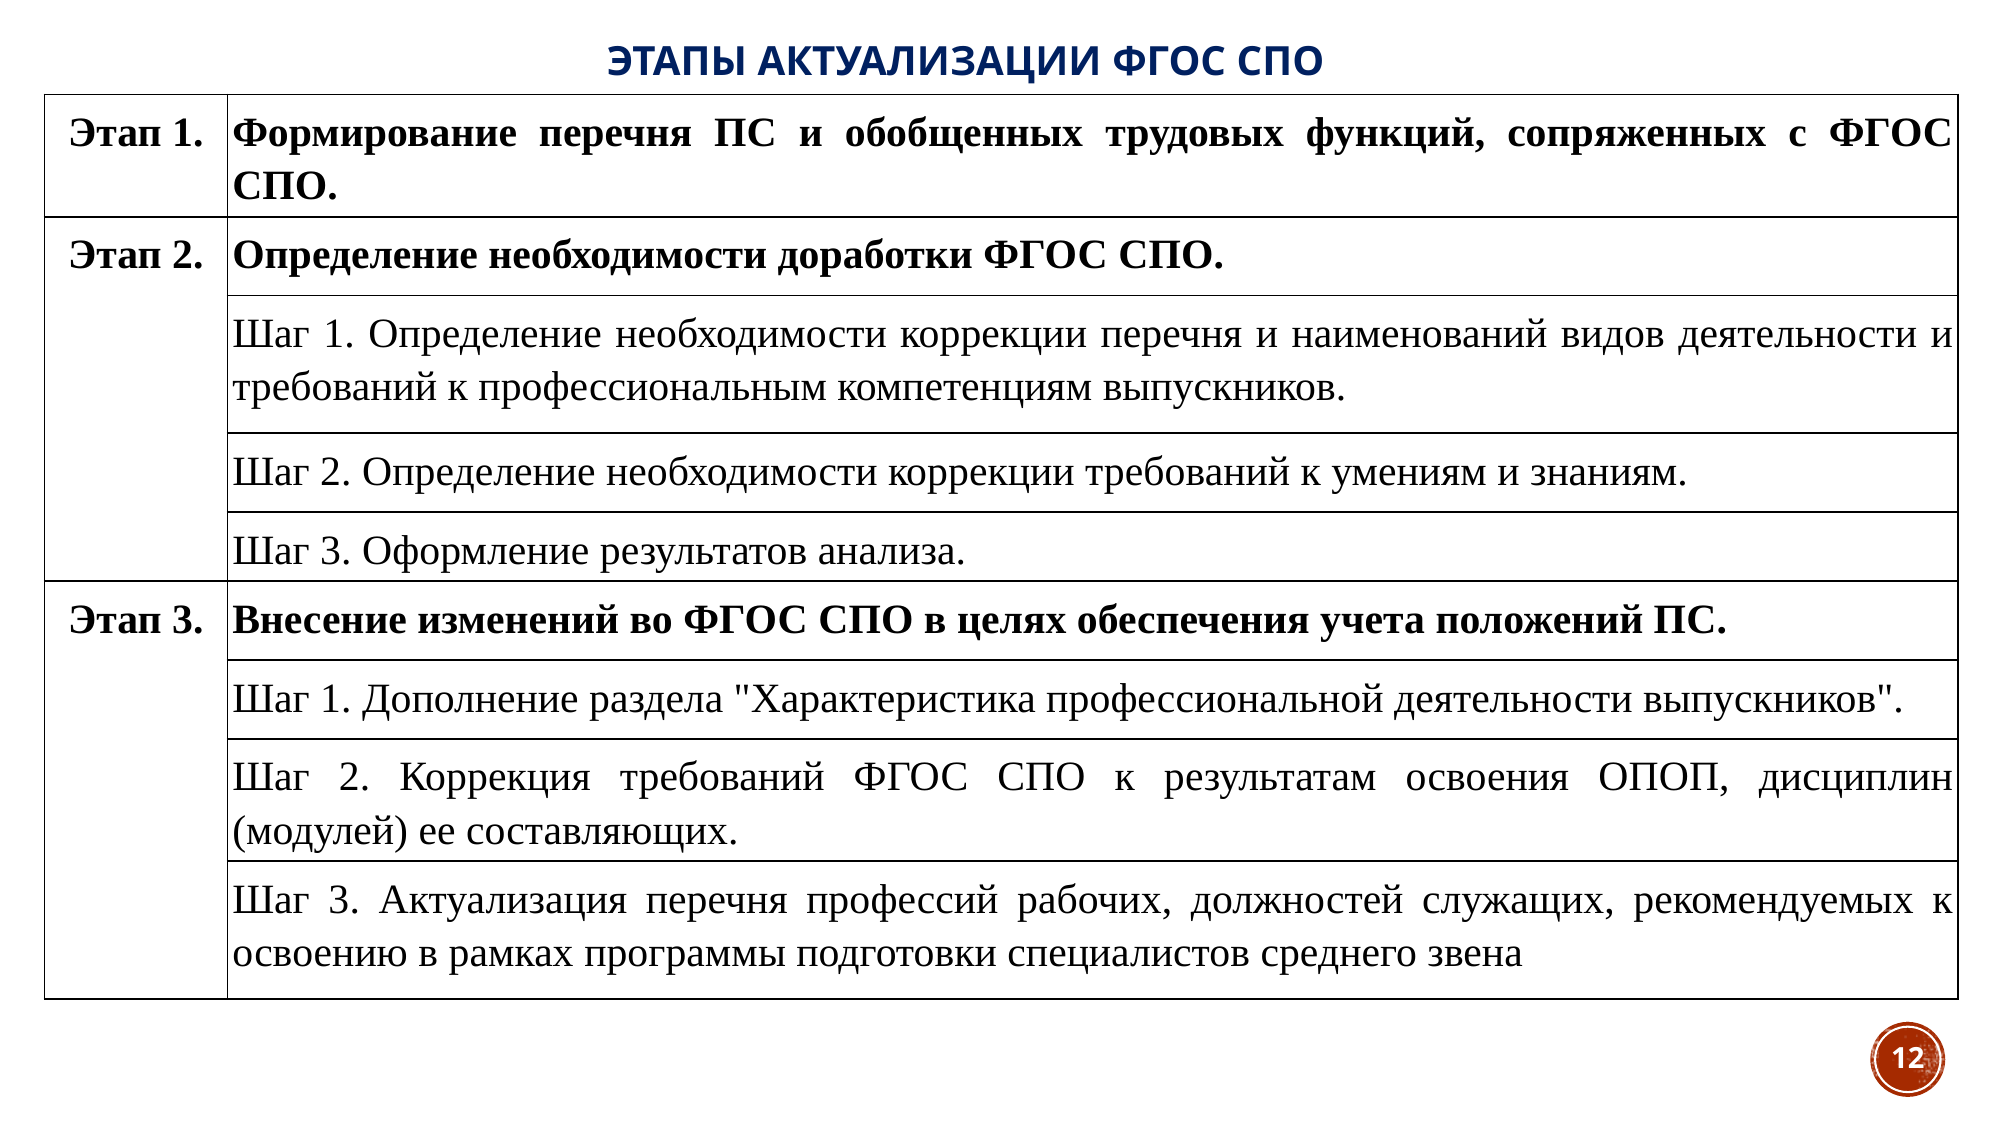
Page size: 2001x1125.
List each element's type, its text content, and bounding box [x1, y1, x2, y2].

table_cell Шаг 2. Определение необходимости коррекции требований к умениям и знаниям. [228, 434, 1957, 511]
table_cell Шаг 1. Определение необходимости коррекции перечня и наименований видов деятельности и требований к профессиональным компетенциям выпускников. [228, 296, 1957, 432]
slide_number 12 [1855, 1028, 1961, 1089]
table_cell Шаг 3. Оформление результатов анализа. [228, 513, 1957, 580]
table_cell Шаг 3. Актуализация перечня профессий рабочих, должностей служащих, рекомендуемых к освоению в рамках программы подготовки специалистов среднего звена [228, 862, 1957, 998]
table_header Этап 1. [45, 95, 227, 216]
table_cell Шаг 1. Дополнение раздела "Характеристика профессиональной деятельности выпускников". [228, 661, 1957, 738]
table_cell Шаг 2. Коррекция требований ФГОС СПО к результатам освоения ОПОП, дисциплин (модулей) ее составляющих. [228, 740, 1957, 860]
table_header Формирование перечня ПС и обобщенных трудовых функций, сопряженных с ФГОС СПО. [228, 95, 1957, 216]
table_cell Определение необходимости доработки ФГОС СПО. [228, 218, 1957, 295]
table_cell Этап 2. [45, 218, 227, 580]
title Этапы актуализации ФГОС СПО [108, 33, 1824, 92]
table_cell Внесение изменений во ФГОС СПО в целях обеспечения учета положений ПС. [228, 582, 1957, 659]
table_cell Этап 3. [45, 582, 227, 998]
